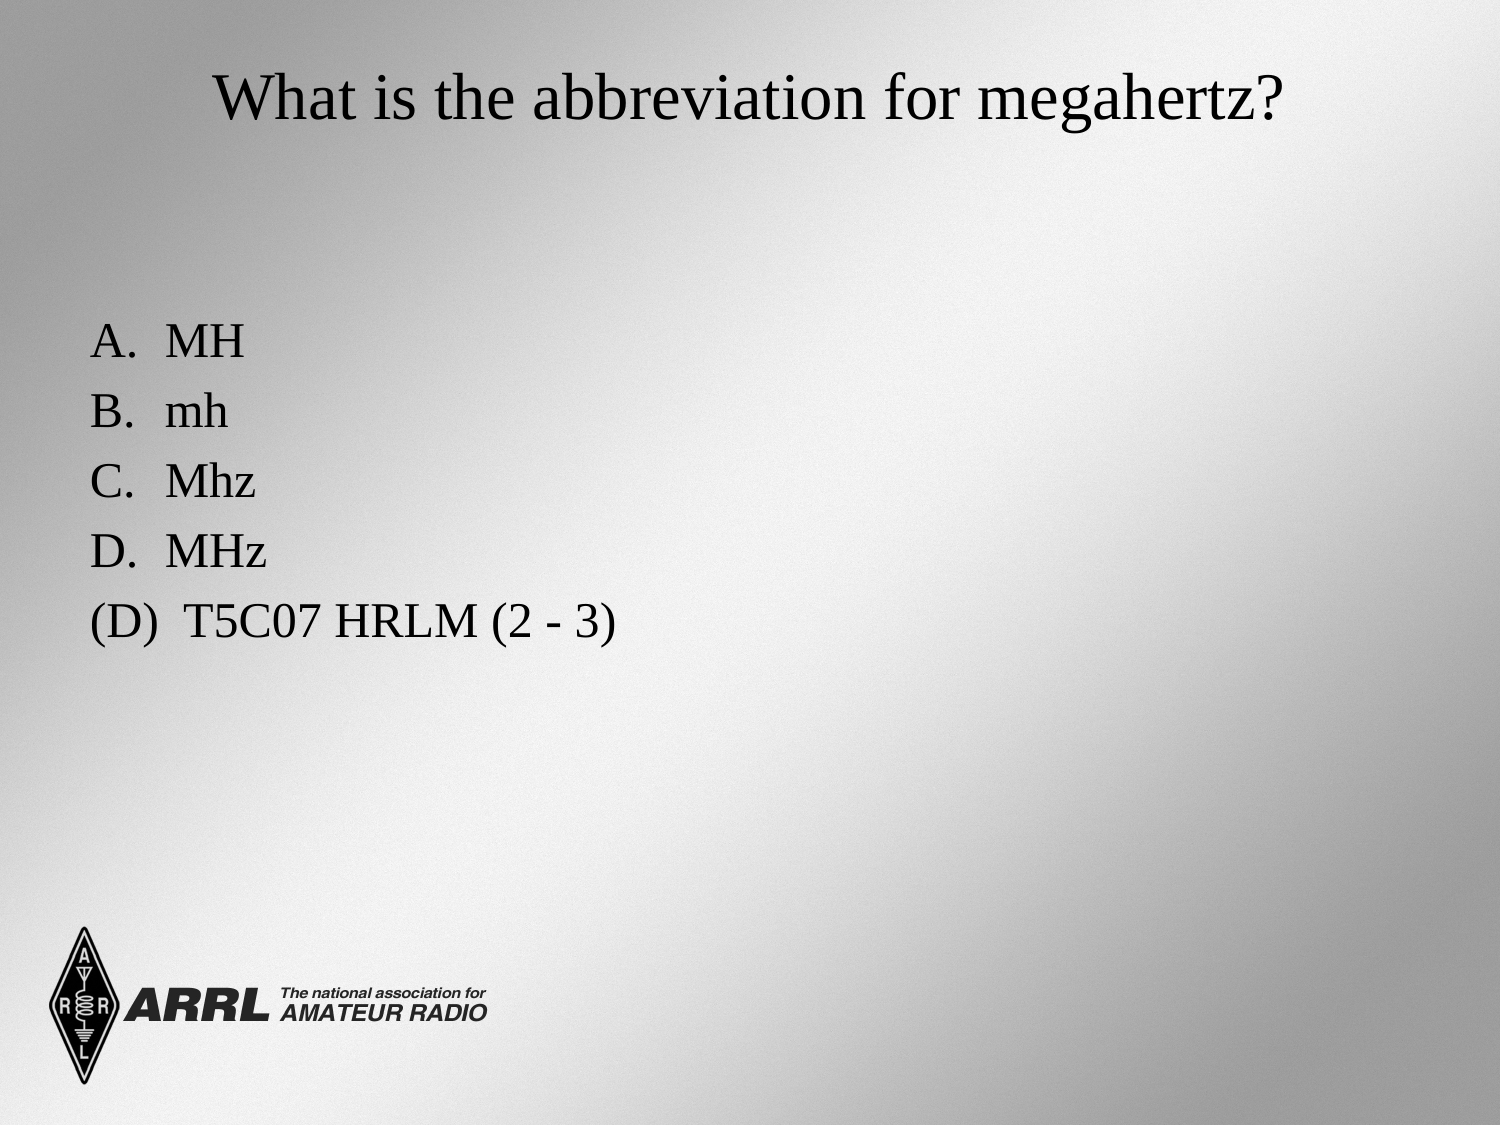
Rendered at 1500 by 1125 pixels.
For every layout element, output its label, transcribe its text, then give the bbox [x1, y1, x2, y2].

list MH mh Mhz MHz (D) T5C07 HRLM (2 - 3) [75, 299, 1425, 1005]
picture [0, 0, 1500, 1125]
title What is the abbreviation for megahertz? [75, 45, 1425, 233]
